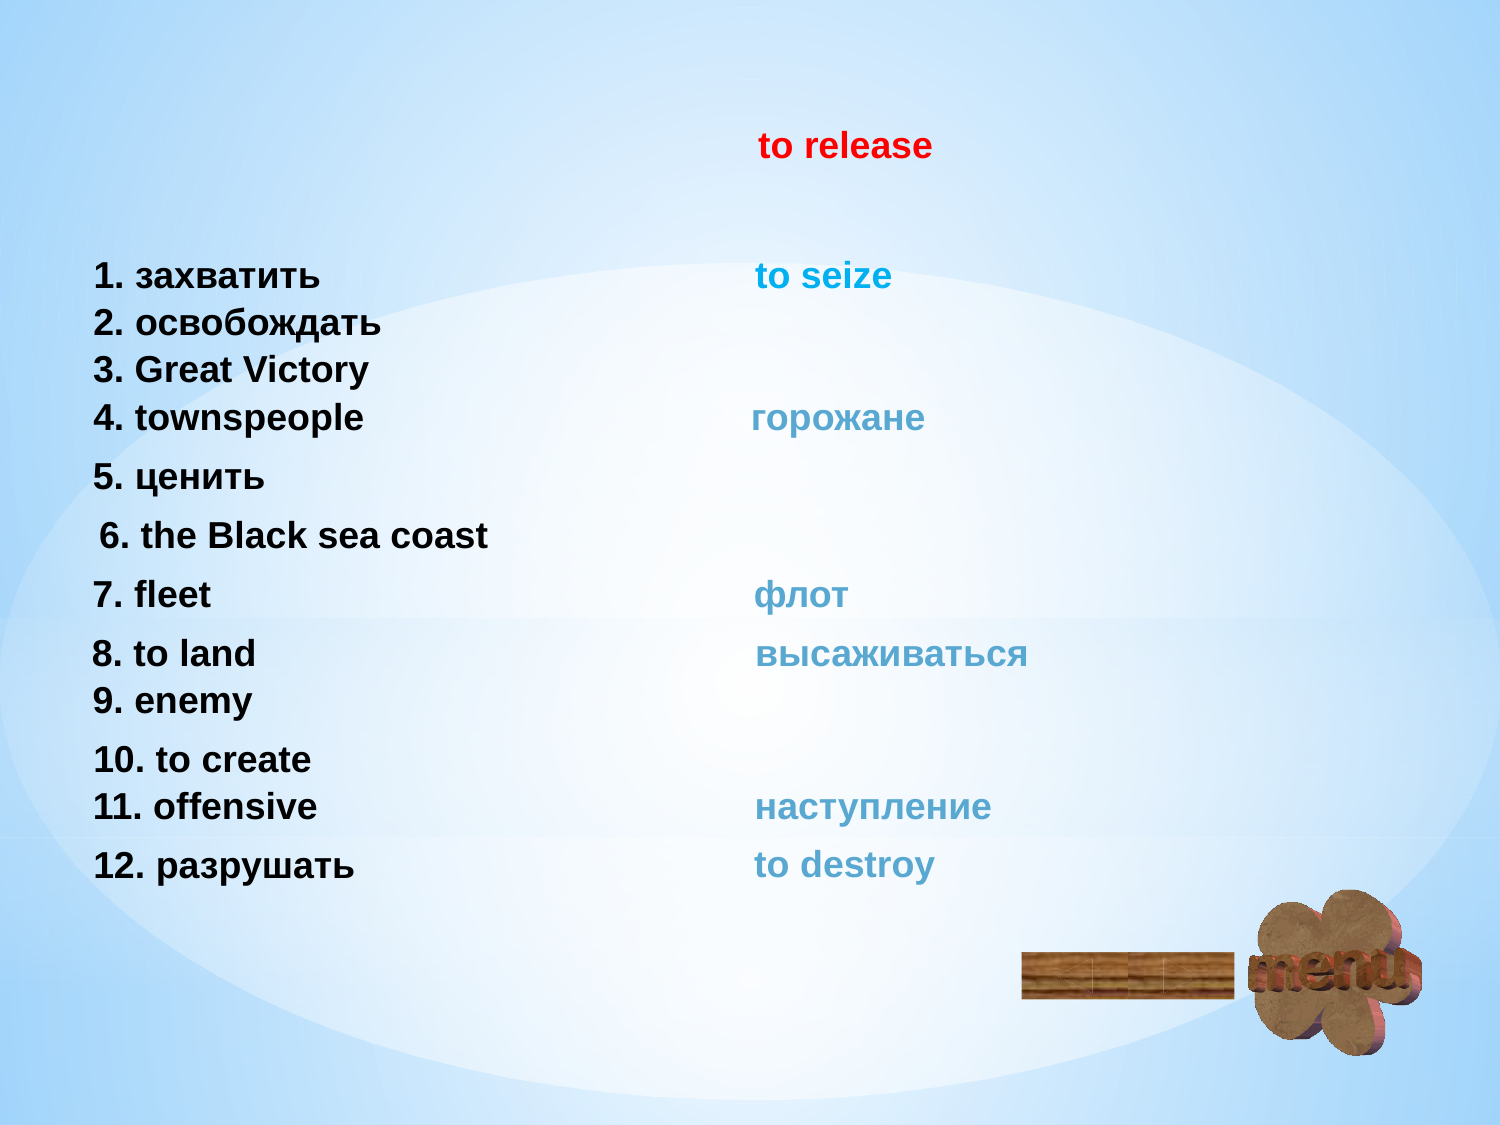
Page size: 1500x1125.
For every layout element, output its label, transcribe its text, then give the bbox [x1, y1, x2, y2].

text_box 11. offensive [78, 774, 333, 834]
text_box to destroy [739, 835, 951, 893]
text_box высаживаться [740, 621, 1044, 682]
text_box 8. to land [77, 621, 407, 682]
text_box наступление [739, 774, 1008, 835]
text_box 7. fleet [77, 562, 258, 621]
text_box 9. enemy [77, 668, 268, 729]
text_box 4. townspeople [78, 385, 409, 446]
text_box 1. захватить [78, 243, 336, 290]
text_box 2. освобождать [78, 290, 409, 351]
text_box 5. ценить [78, 444, 281, 504]
text_box флот [739, 562, 865, 623]
text_box 12. разрушать [78, 834, 371, 894]
text_box горожане [736, 385, 941, 446]
text_box [1128, 952, 1204, 1000]
text_box [336, 278, 609, 340]
text_box 6. the Black sea coast [84, 503, 504, 609]
text_box to release [743, 113, 948, 174]
text_box to seize [740, 243, 1412, 304]
text_box 10. to create [78, 727, 409, 788]
text_box [1021, 952, 1128, 1000]
picture [1210, 822, 1462, 1125]
text_box 3. Great Victory [78, 337, 385, 385]
